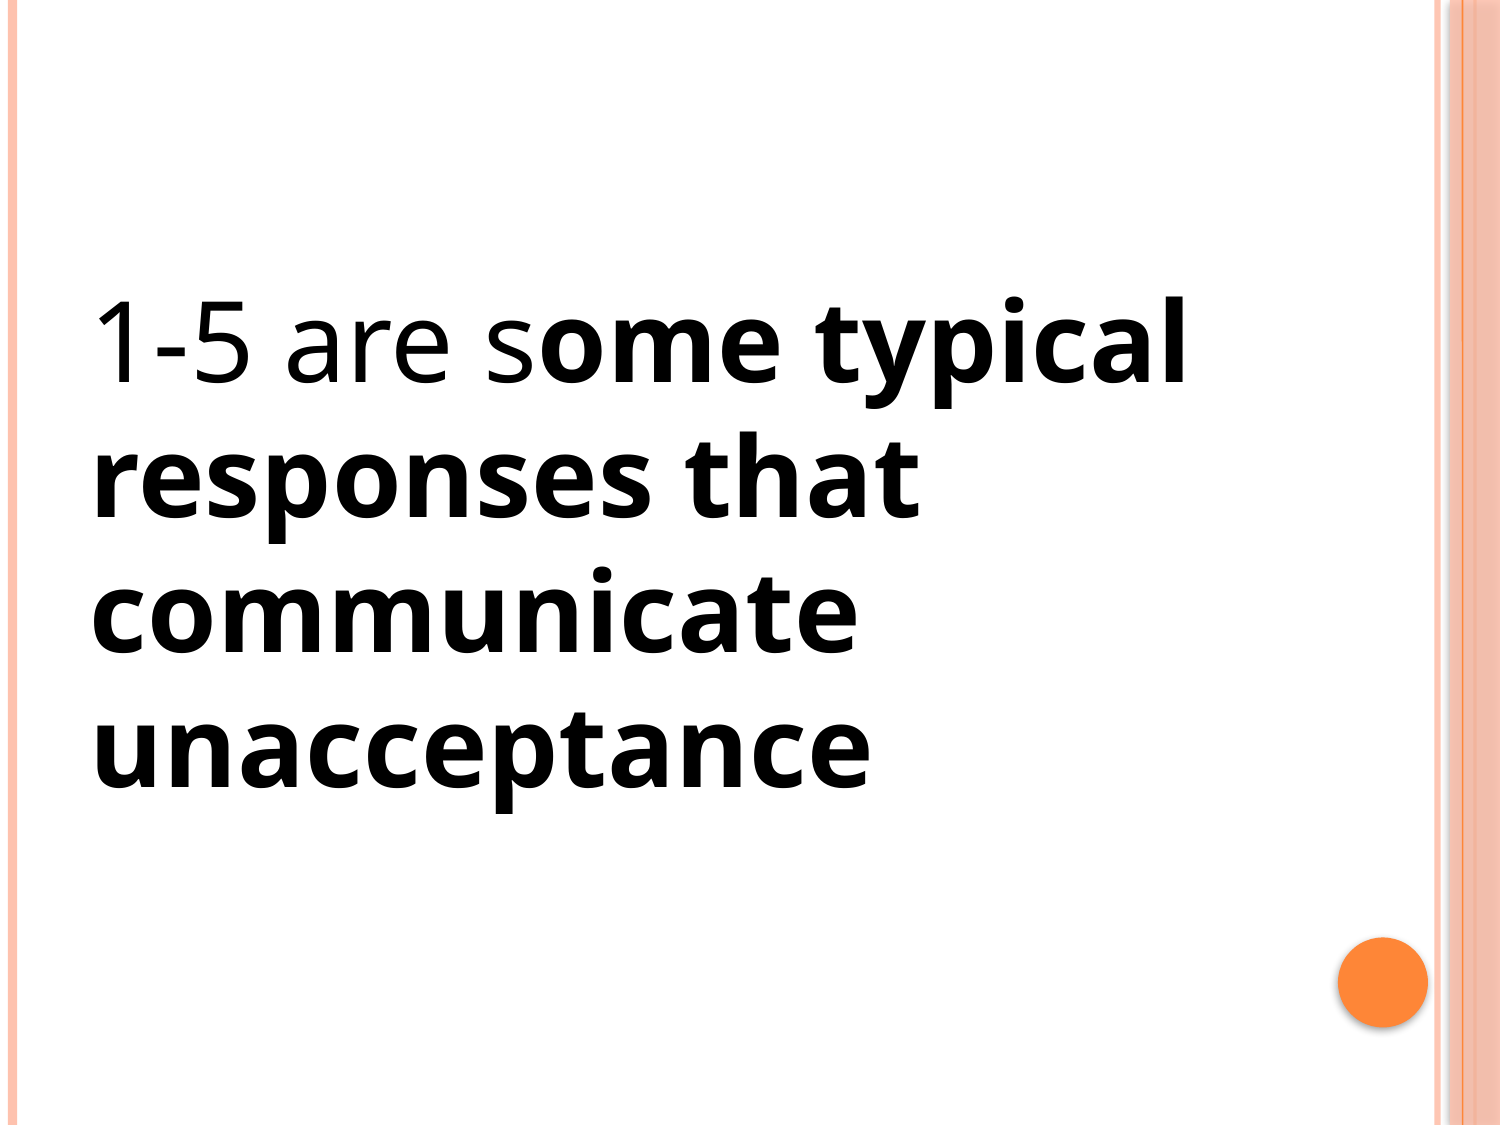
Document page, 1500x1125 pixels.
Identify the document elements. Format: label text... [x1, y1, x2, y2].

list 1-5 are some typical responses that communicate unacceptance [75, 262, 1300, 1062]
